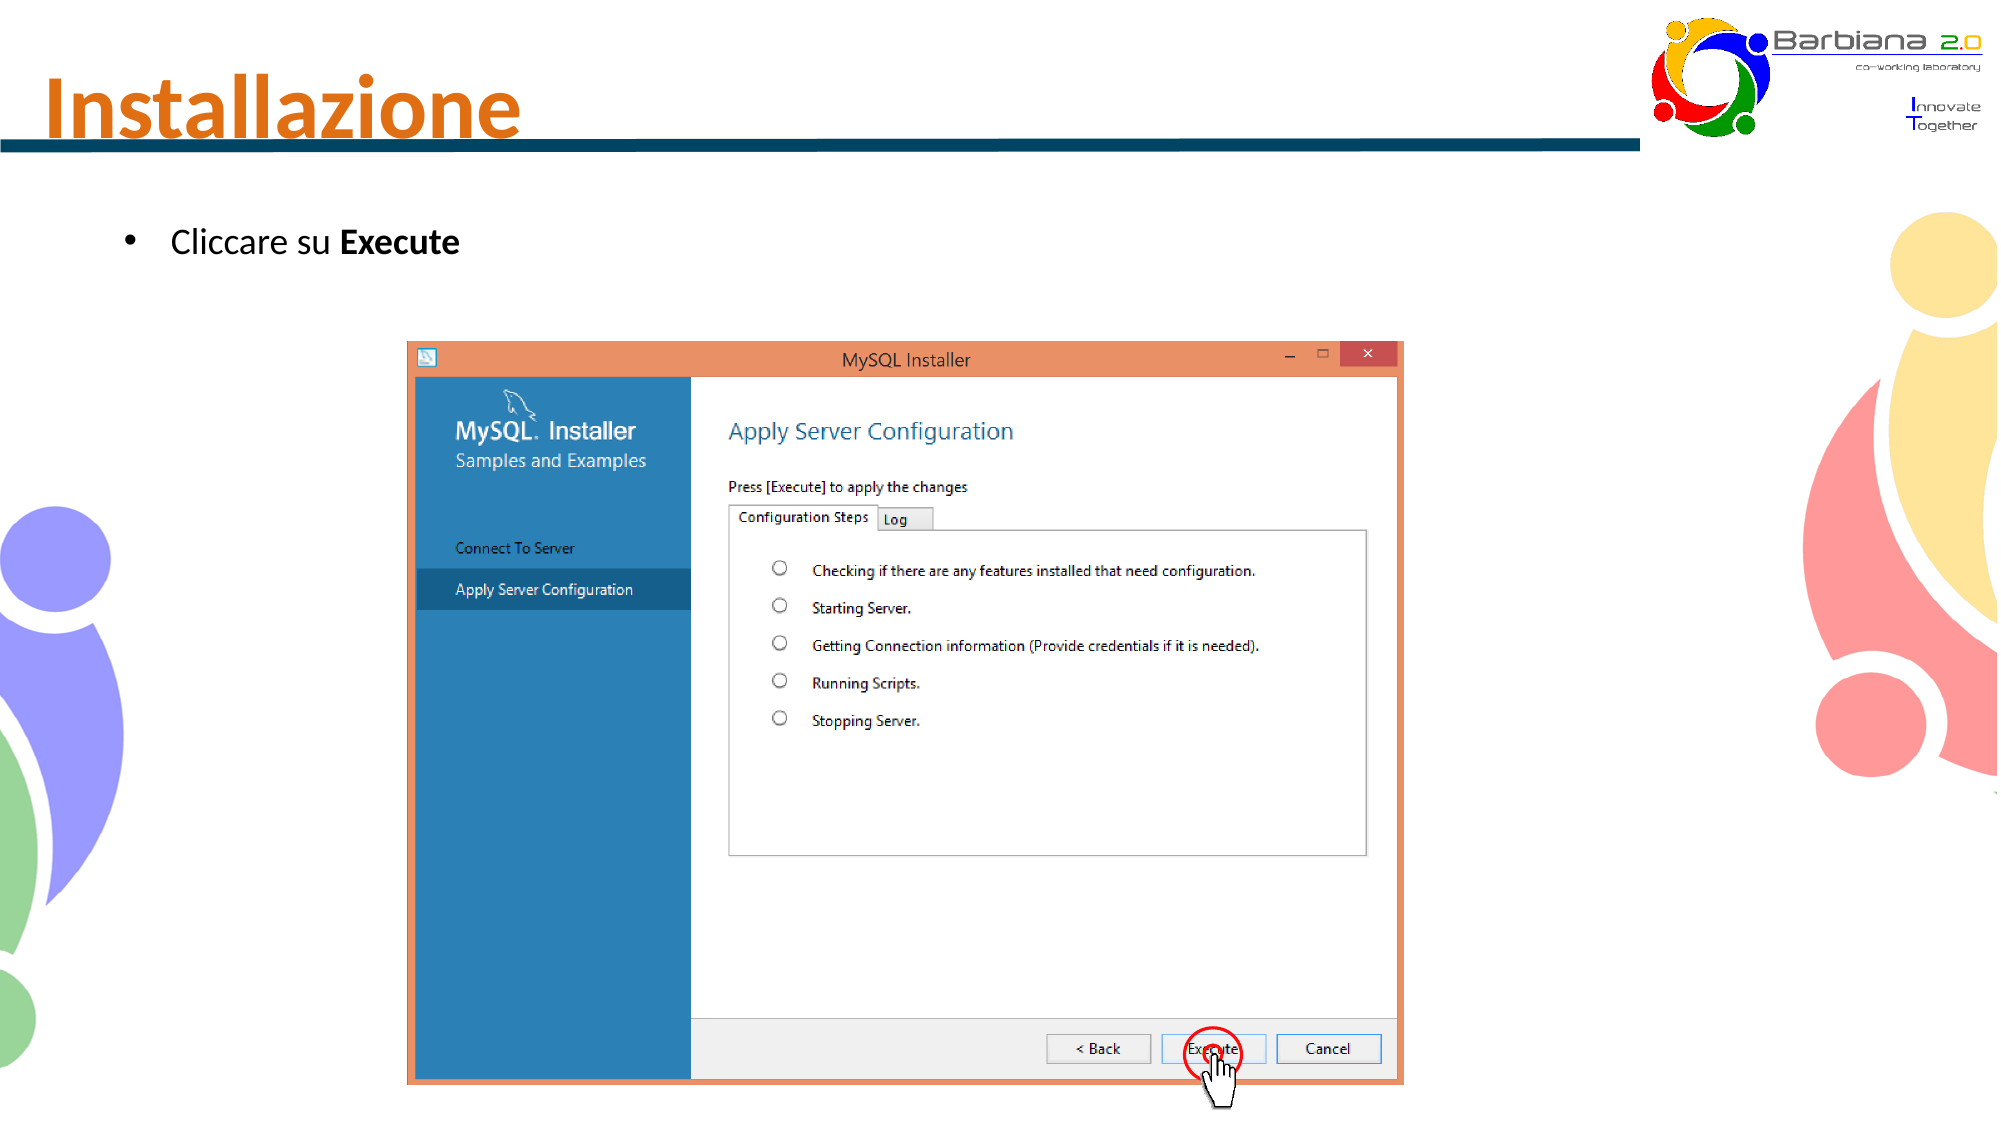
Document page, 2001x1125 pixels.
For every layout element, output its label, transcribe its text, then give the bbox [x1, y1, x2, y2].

text_box Cliccare su Execute [109, 209, 1805, 270]
text_box Installazione [29, 39, 539, 165]
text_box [1184, 1027, 1246, 1110]
picture [0, 0, 2001, 1125]
